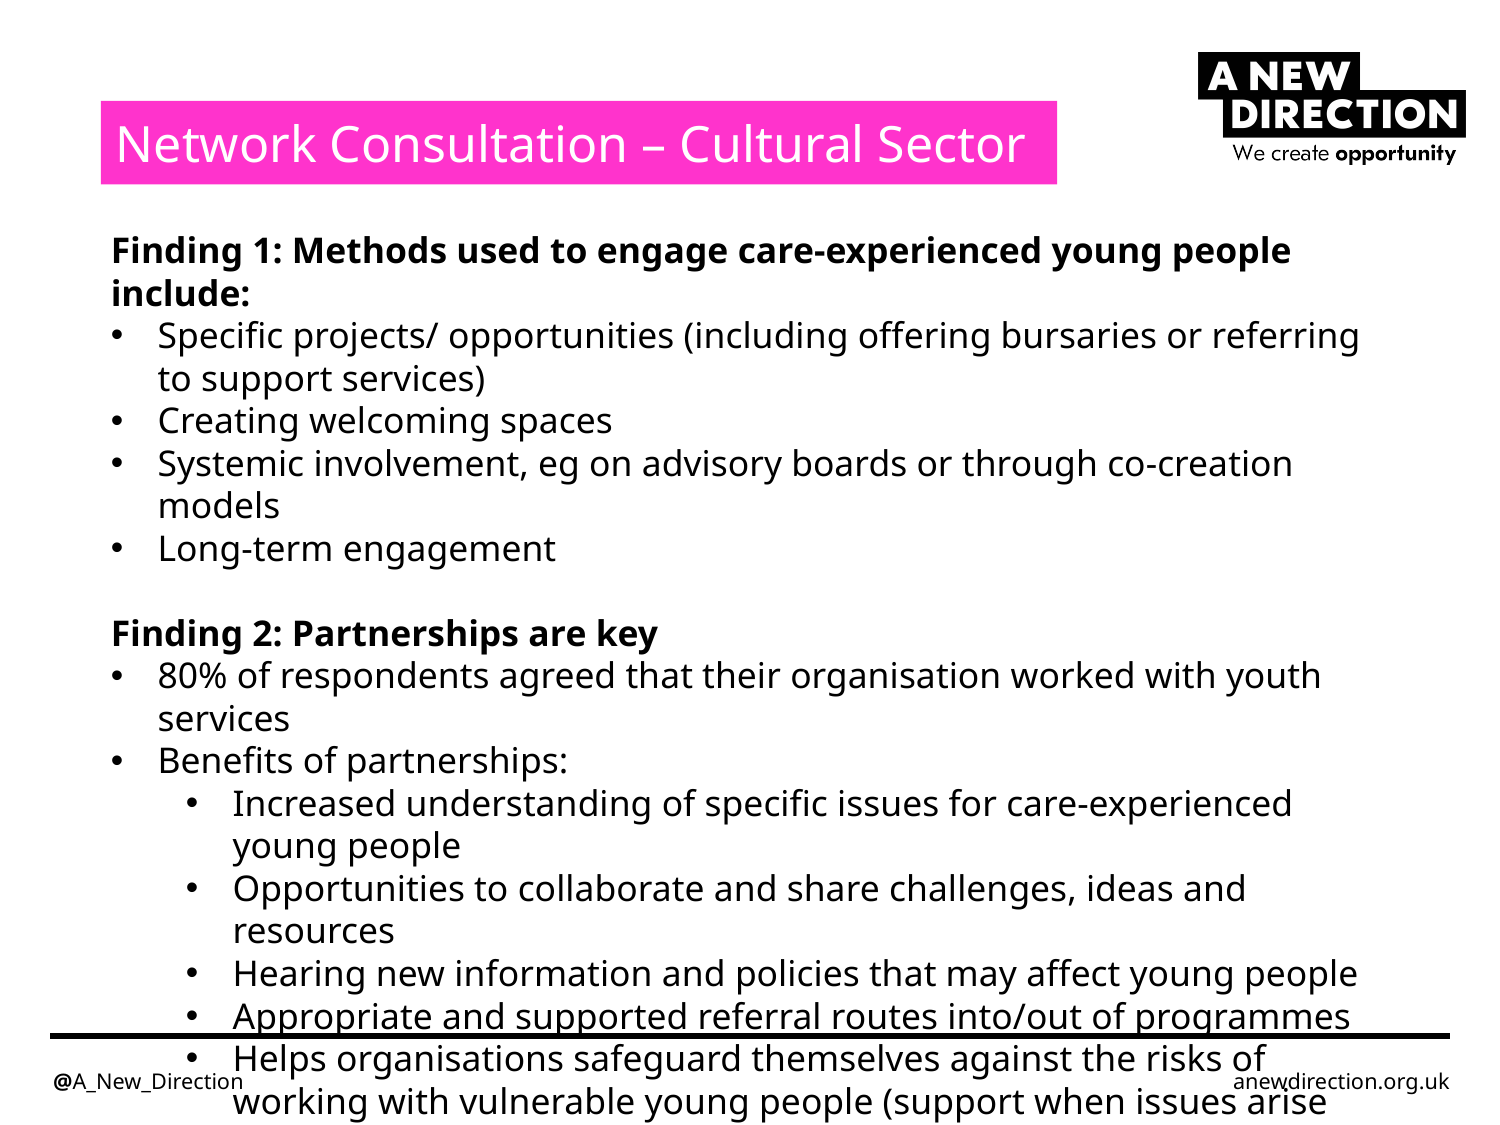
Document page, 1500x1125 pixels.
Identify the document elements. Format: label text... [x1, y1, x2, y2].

text_box @A_New_Direction [53, 1063, 96, 1094]
text_box anewdirection.org.uk [1411, 1063, 1450, 1094]
picture [1198, 52, 1466, 165]
text_box Finding 1: Methods used to engage care-experienced young people include: Specific projects/ opportunities (including offering bursaries or referring to support services) Creating welcoming spaces Systemic involvement, eg on advisory boards or through co-creation models Long-term engagement Finding 2: Partnerships are key 80% of respondents agreed that their organisation worked with youth services Benefits of partnerships: Increased understanding of specific issues for care-experienced young people Opportunities to collaborate and share challenges, ideas and resources Hearing new information and policies that may affect young people Appropriate and supported referral routes into/out of programmes Helps organisations safeguard themselves against the risks of working with vulnerable young people (support when issues arise etc) [96, 220, 1411, 1125]
text_box [50, 1033, 96, 1039]
text_box Network Consultation – Cultural Sector [100, 100, 1058, 185]
text_box [1411, 1033, 1450, 1039]
